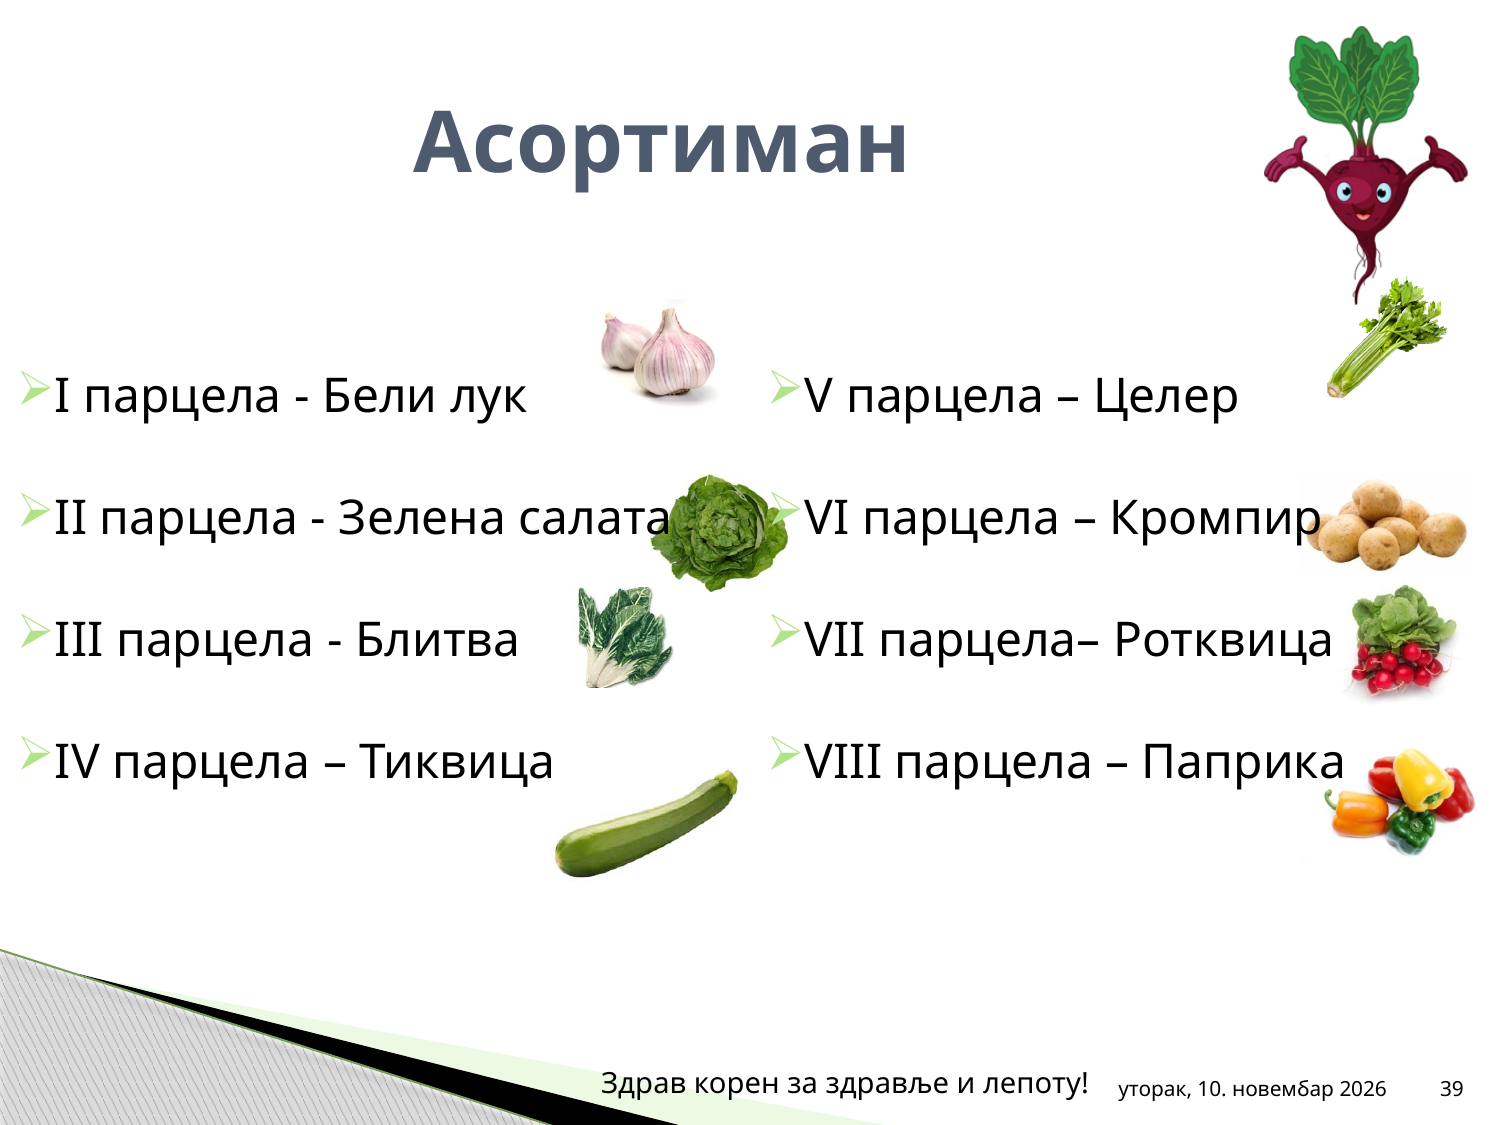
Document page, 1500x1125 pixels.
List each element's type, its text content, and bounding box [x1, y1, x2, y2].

slide_number 39 [1418, 1051, 1479, 1112]
picture [1299, 474, 1476, 714]
slide_number среда, 31. октобар 2012 [1105, 1051, 1418, 1112]
footer Здрав корен за здравље и лепоту! [575, 1051, 1105, 1112]
title Асортиман [75, 45, 1250, 233]
picture [574, 474, 788, 688]
picture [1299, 737, 1500, 866]
picture [574, 299, 745, 413]
picture [1262, 24, 1471, 399]
picture [537, 749, 755, 900]
list I парцела - Бели лук II парцела - Зелена салата III парцела - Блитва IV парцела – Тиквица [0, 299, 788, 1043]
text_box V парцела – Целер VI парцела – Кромпир VII парцела– Ротквица VIII парцела – Паприка [687, 299, 1400, 1030]
